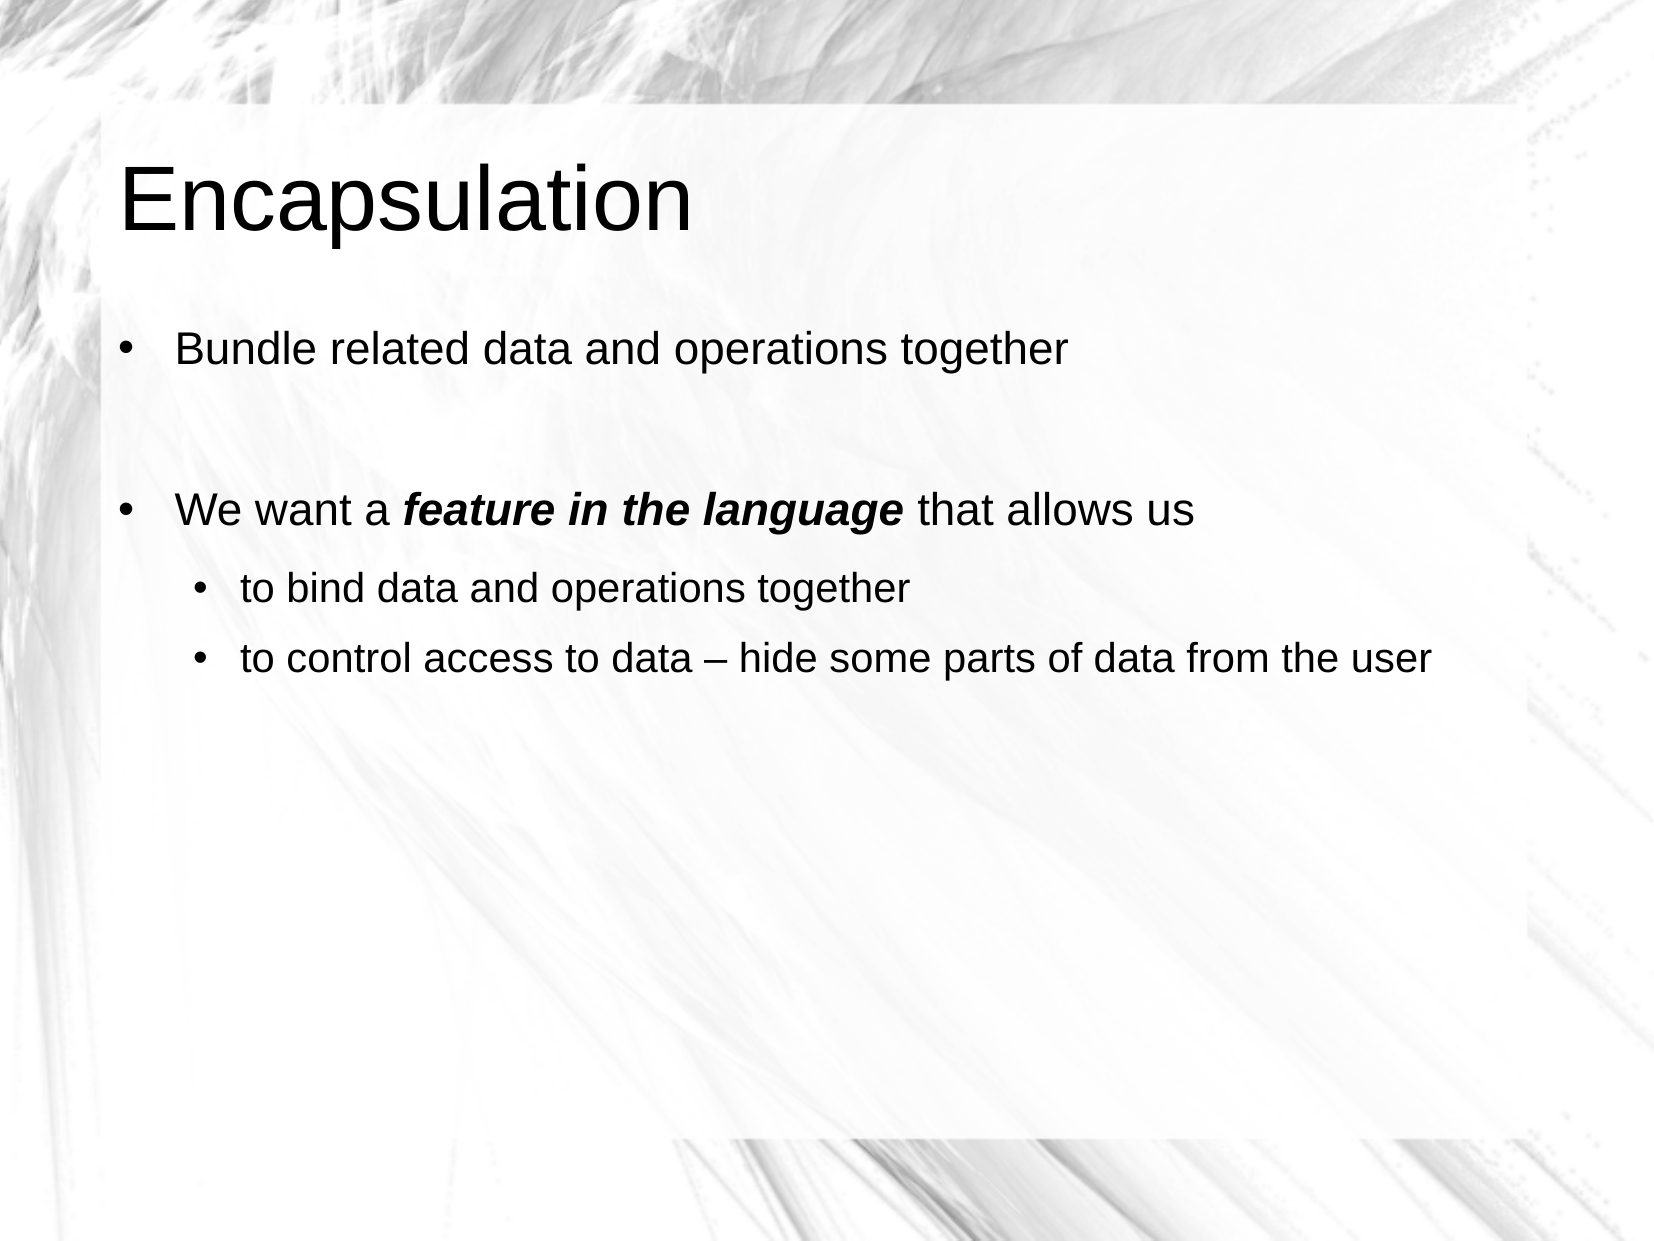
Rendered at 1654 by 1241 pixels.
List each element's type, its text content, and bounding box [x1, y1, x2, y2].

picture [0, 0, 1654, 1241]
title Encapsulation [118, 93, 1506, 299]
list Bundle related data and operations together We want a feature in the language that allows us to bind data and operations together to control access to data – hide some parts of data from the user [118, 319, 1571, 1109]
